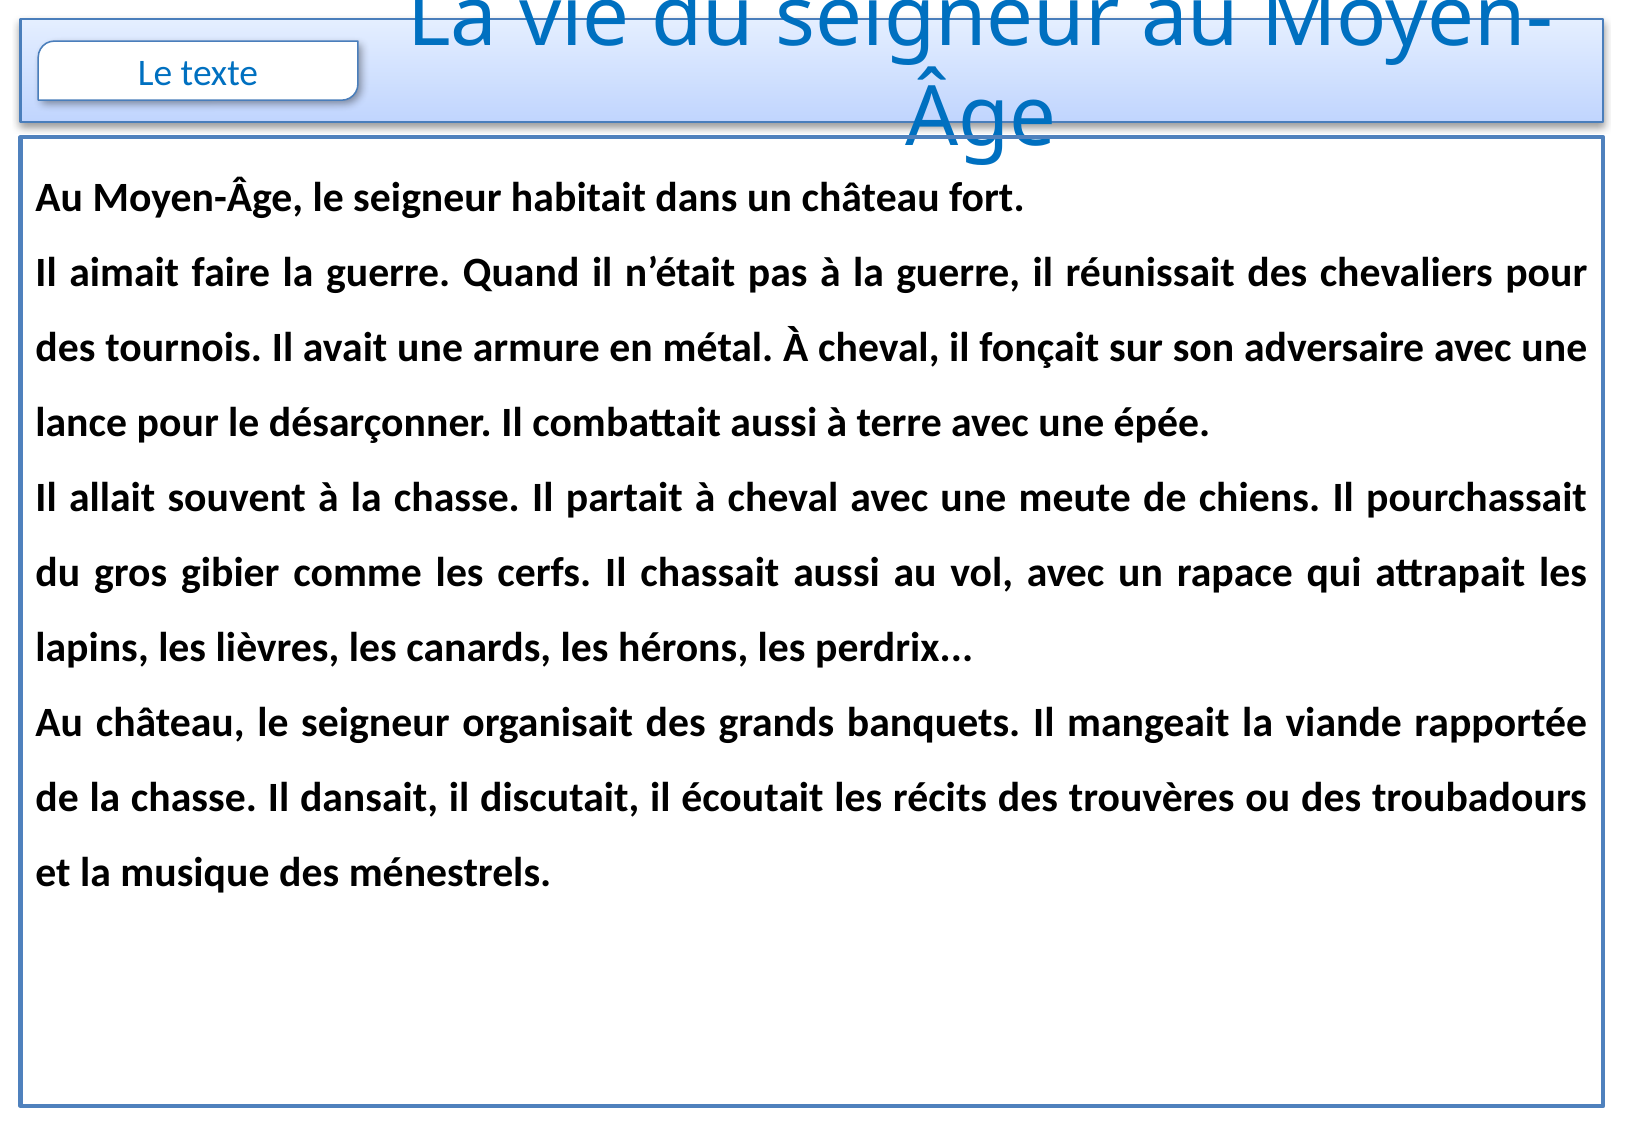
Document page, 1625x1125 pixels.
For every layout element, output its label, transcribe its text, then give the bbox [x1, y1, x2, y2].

list Au Moyen-Âge, le seigneur habitait dans un château fort. Il aimait faire la guerre. Quand il n’était pas à la guerre, il réunissait des chevaliers pour des tournois. Il avait une armure en métal. À cheval, il fonçait sur son adversaire avec une lance pour le désarçonner. Il combattait aussi à terre avec une épée. Il allait souvent à la chasse. Il partait à cheval avec une meute de chiens. Il pourchassait du gros gibier comme les cerfs. Il chassait aussi au vol, avec un rapace qui attrapait les lapins, les lièvres, les canards, les hérons, les perdrix... Au château, le seigneur organisait des grands banquets. Il mangeait la viande rapportée de la chasse. Il dansait, il discutait, il écoutait les récits des trouvères ou des troubadours et la musique des ménestrels. [18, 135, 1605, 1108]
title La vie du seigneur au Moyen-Âge [357, 4, 1604, 120]
